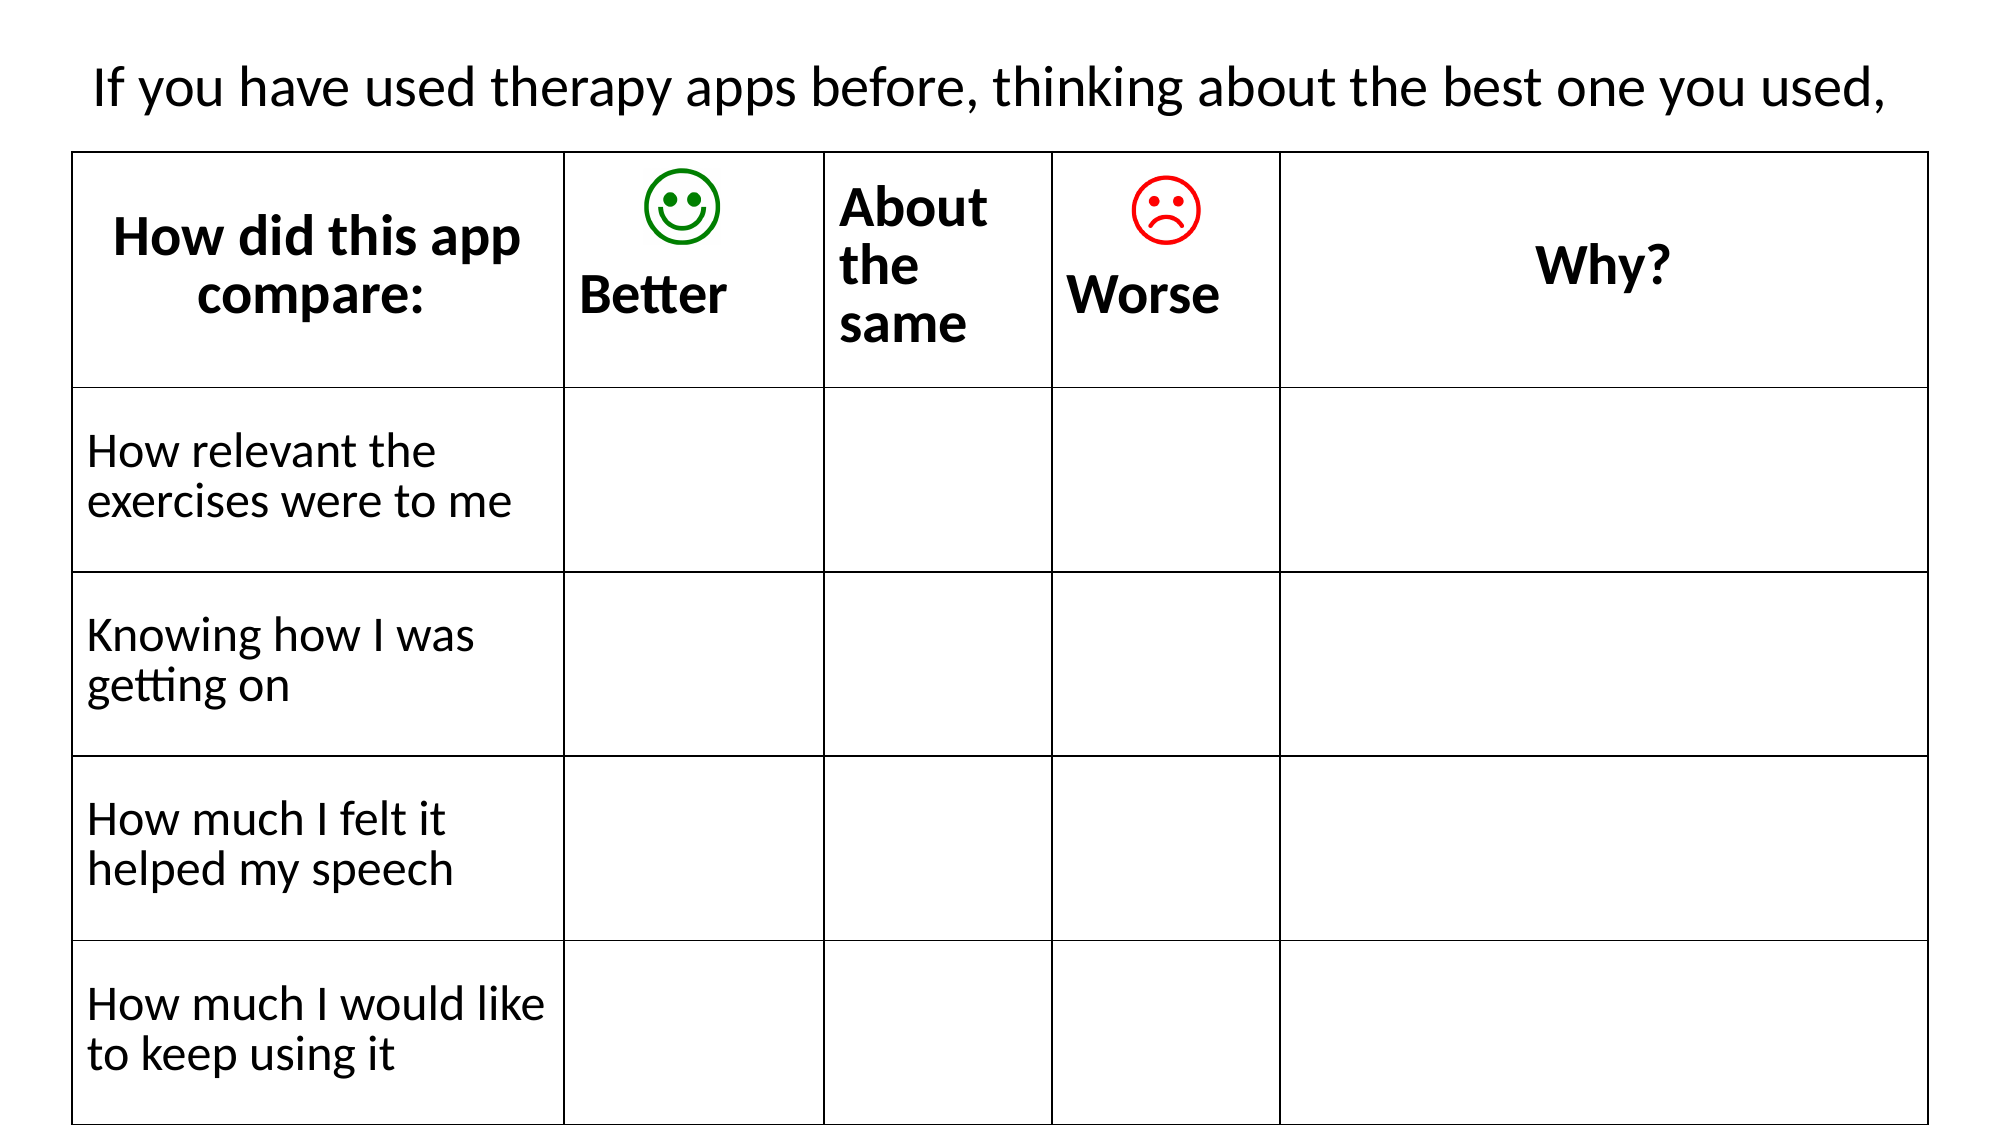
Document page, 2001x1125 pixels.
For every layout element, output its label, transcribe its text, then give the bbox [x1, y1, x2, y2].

table_cell [1281, 757, 1927, 940]
table_cell [1281, 388, 1927, 571]
table_header How did this app compare: [73, 153, 563, 387]
table_header About the same [825, 153, 1051, 387]
table_cell [1053, 388, 1279, 571]
picture [643, 168, 721, 245]
table_cell [1053, 573, 1279, 755]
table_cell Knowing how I was getting on [73, 573, 563, 755]
table_cell [825, 941, 1051, 1124]
table_header Why? [1281, 153, 1927, 387]
table_cell [1053, 757, 1279, 940]
table_cell [565, 388, 823, 571]
table_header Better [565, 153, 823, 387]
table_cell How relevant the exercises were to me [73, 388, 563, 571]
table_cell How much I would like to keep using it [73, 941, 563, 1124]
table_cell [565, 757, 823, 940]
table_cell [825, 573, 1051, 755]
table_header Worse [1053, 153, 1279, 387]
table_cell [1053, 941, 1279, 1124]
table_cell How much I felt it helped my speech [73, 757, 563, 940]
table_cell [1281, 573, 1927, 755]
table_cell [565, 941, 823, 1124]
table_cell [1281, 941, 1927, 1124]
table_cell [565, 573, 823, 755]
picture [1120, 171, 1211, 249]
text_box If you have used therapy apps before, thinking about the best one you used, [78, 40, 1917, 125]
table_cell [825, 388, 1051, 571]
table_cell [825, 757, 1051, 940]
